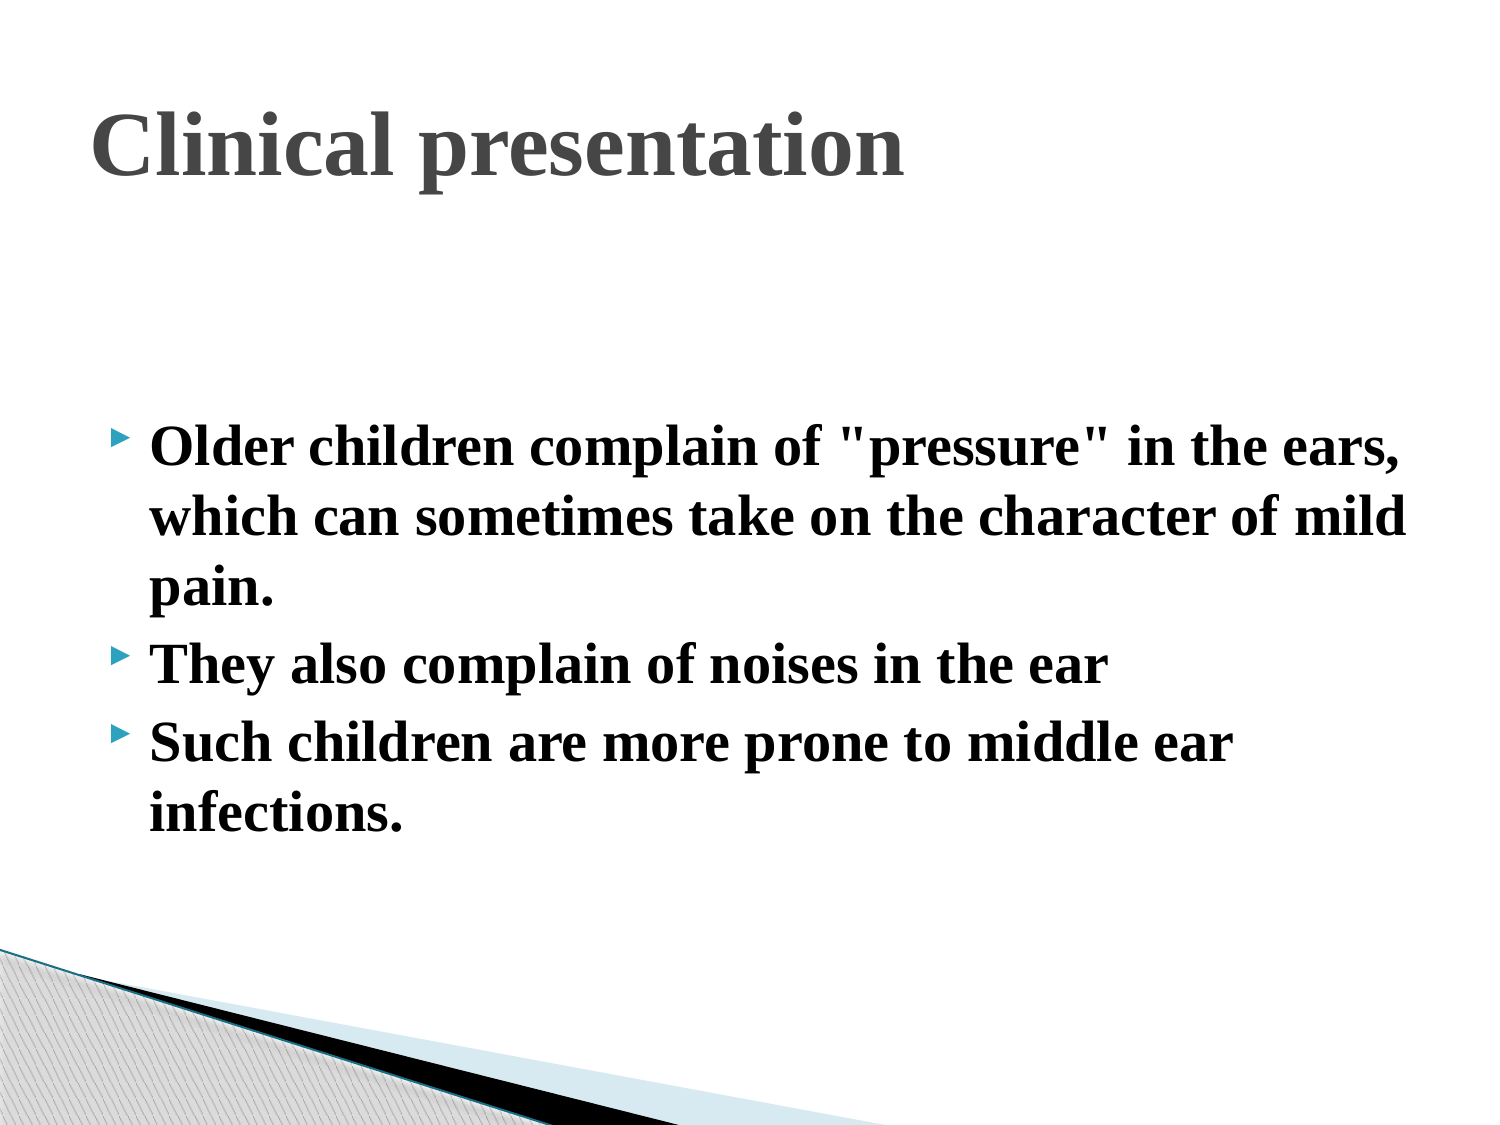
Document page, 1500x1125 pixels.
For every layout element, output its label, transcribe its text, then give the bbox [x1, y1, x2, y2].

list Older children complain of "pressure" in the ears, which can sometimes take on the character of mild pain. They also complain of noises in the ear Such children are more prone to middle ear infections. [75, 243, 1425, 986]
title Clinical presentation [75, 45, 1425, 233]
